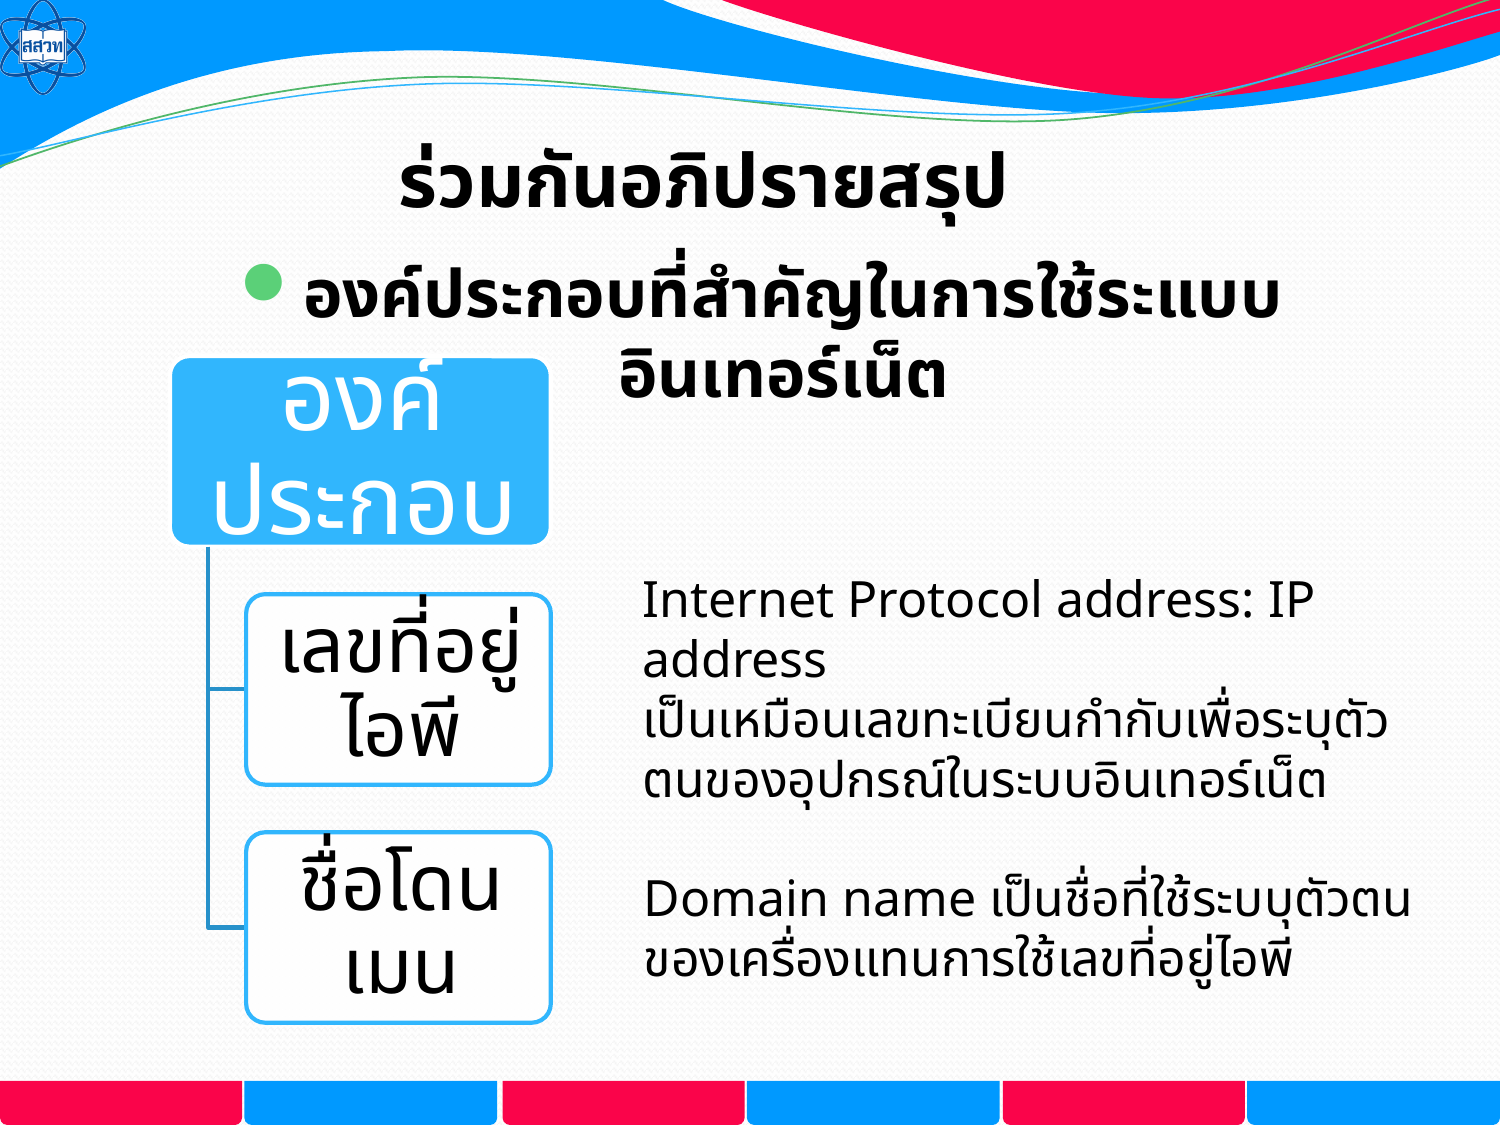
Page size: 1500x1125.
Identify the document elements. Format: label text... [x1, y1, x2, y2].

picture [0, 0, 86, 95]
text_box องค์ประกอบที่สำคัญในการใช้ระแบบอินเทอร์เน็ต [86, 243, 1437, 347]
text_box Domain name เป็นชื่อที่ใช้ระบบุตัวตนของเครื่องแทนการใช้เลขที่อยู่ไอพี [867, 861, 1461, 993]
list ร่วมกันอภิปรายสรุป [29, 125, 1380, 229]
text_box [0, 355, 861, 1023]
text_box Internet Protocol address: IP address เป็นเหมือนเลขทะเบียนกำกับเพื่อระบุตัวตนของอุปกรณ์ในระบบอินเทอร์เน็ต [867, 562, 1459, 840]
